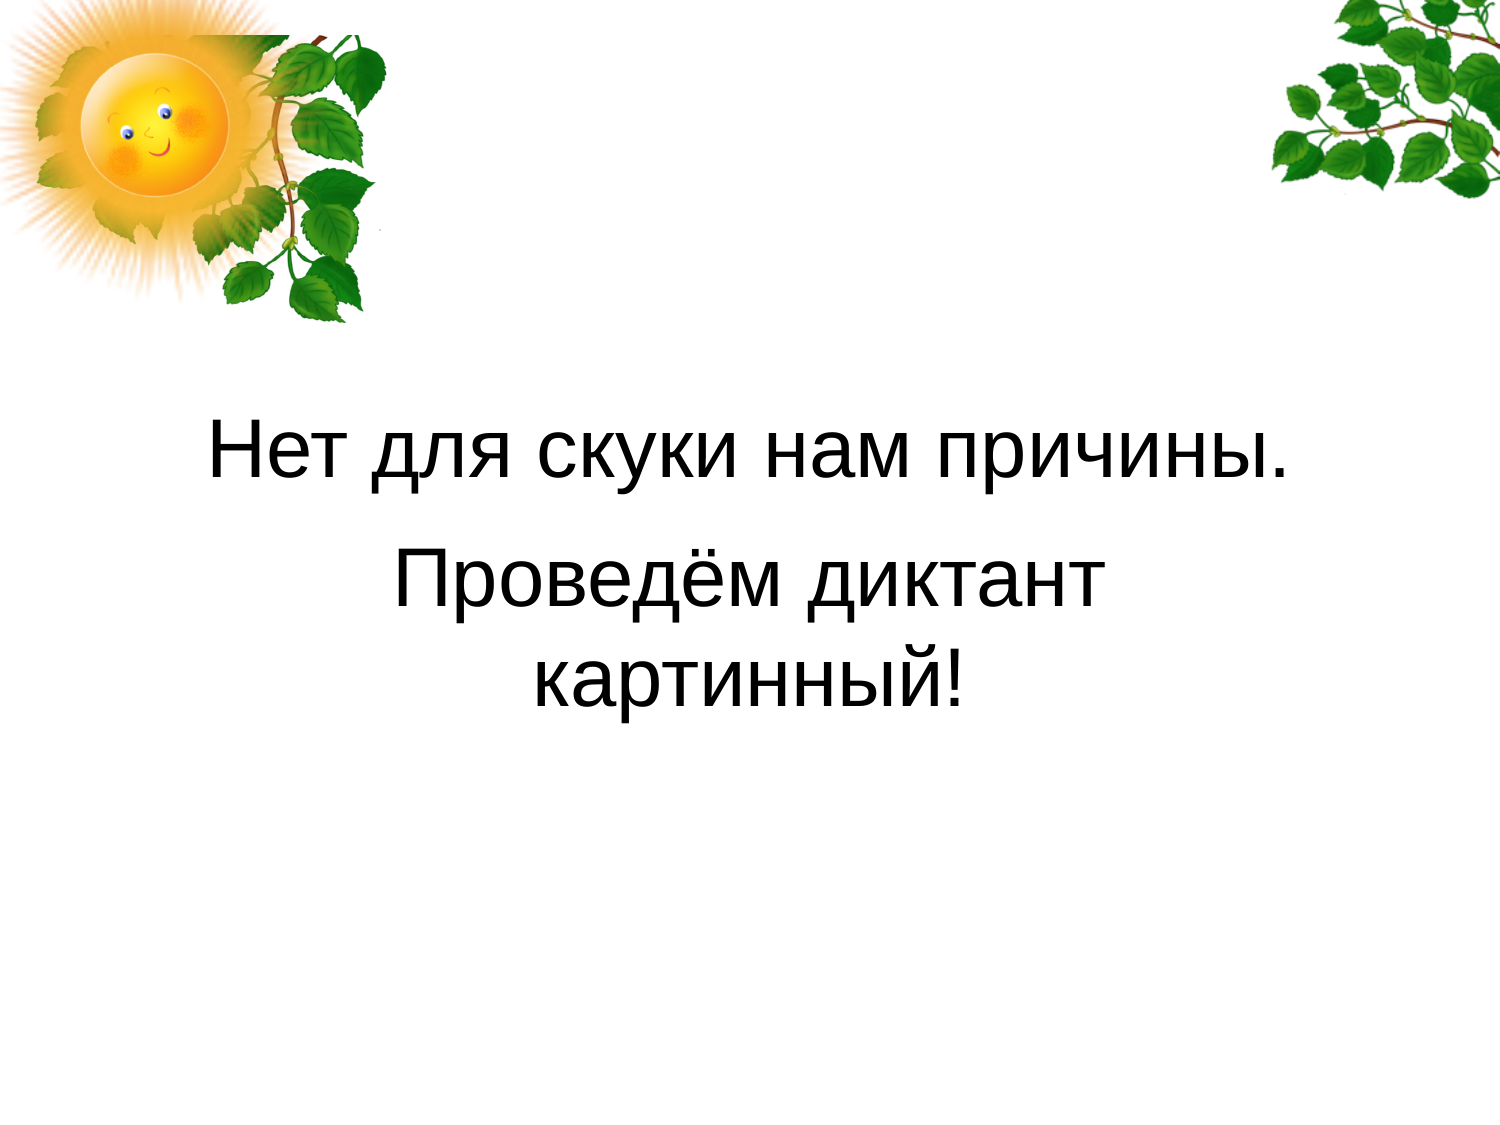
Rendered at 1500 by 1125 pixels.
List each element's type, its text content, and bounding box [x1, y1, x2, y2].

subtitle Проведём диктант картинный! [225, 515, 1275, 799]
picture [0, 0, 504, 464]
title Нет для скуки нам причины. [112, 349, 1388, 539]
picture [1230, 0, 1500, 200]
